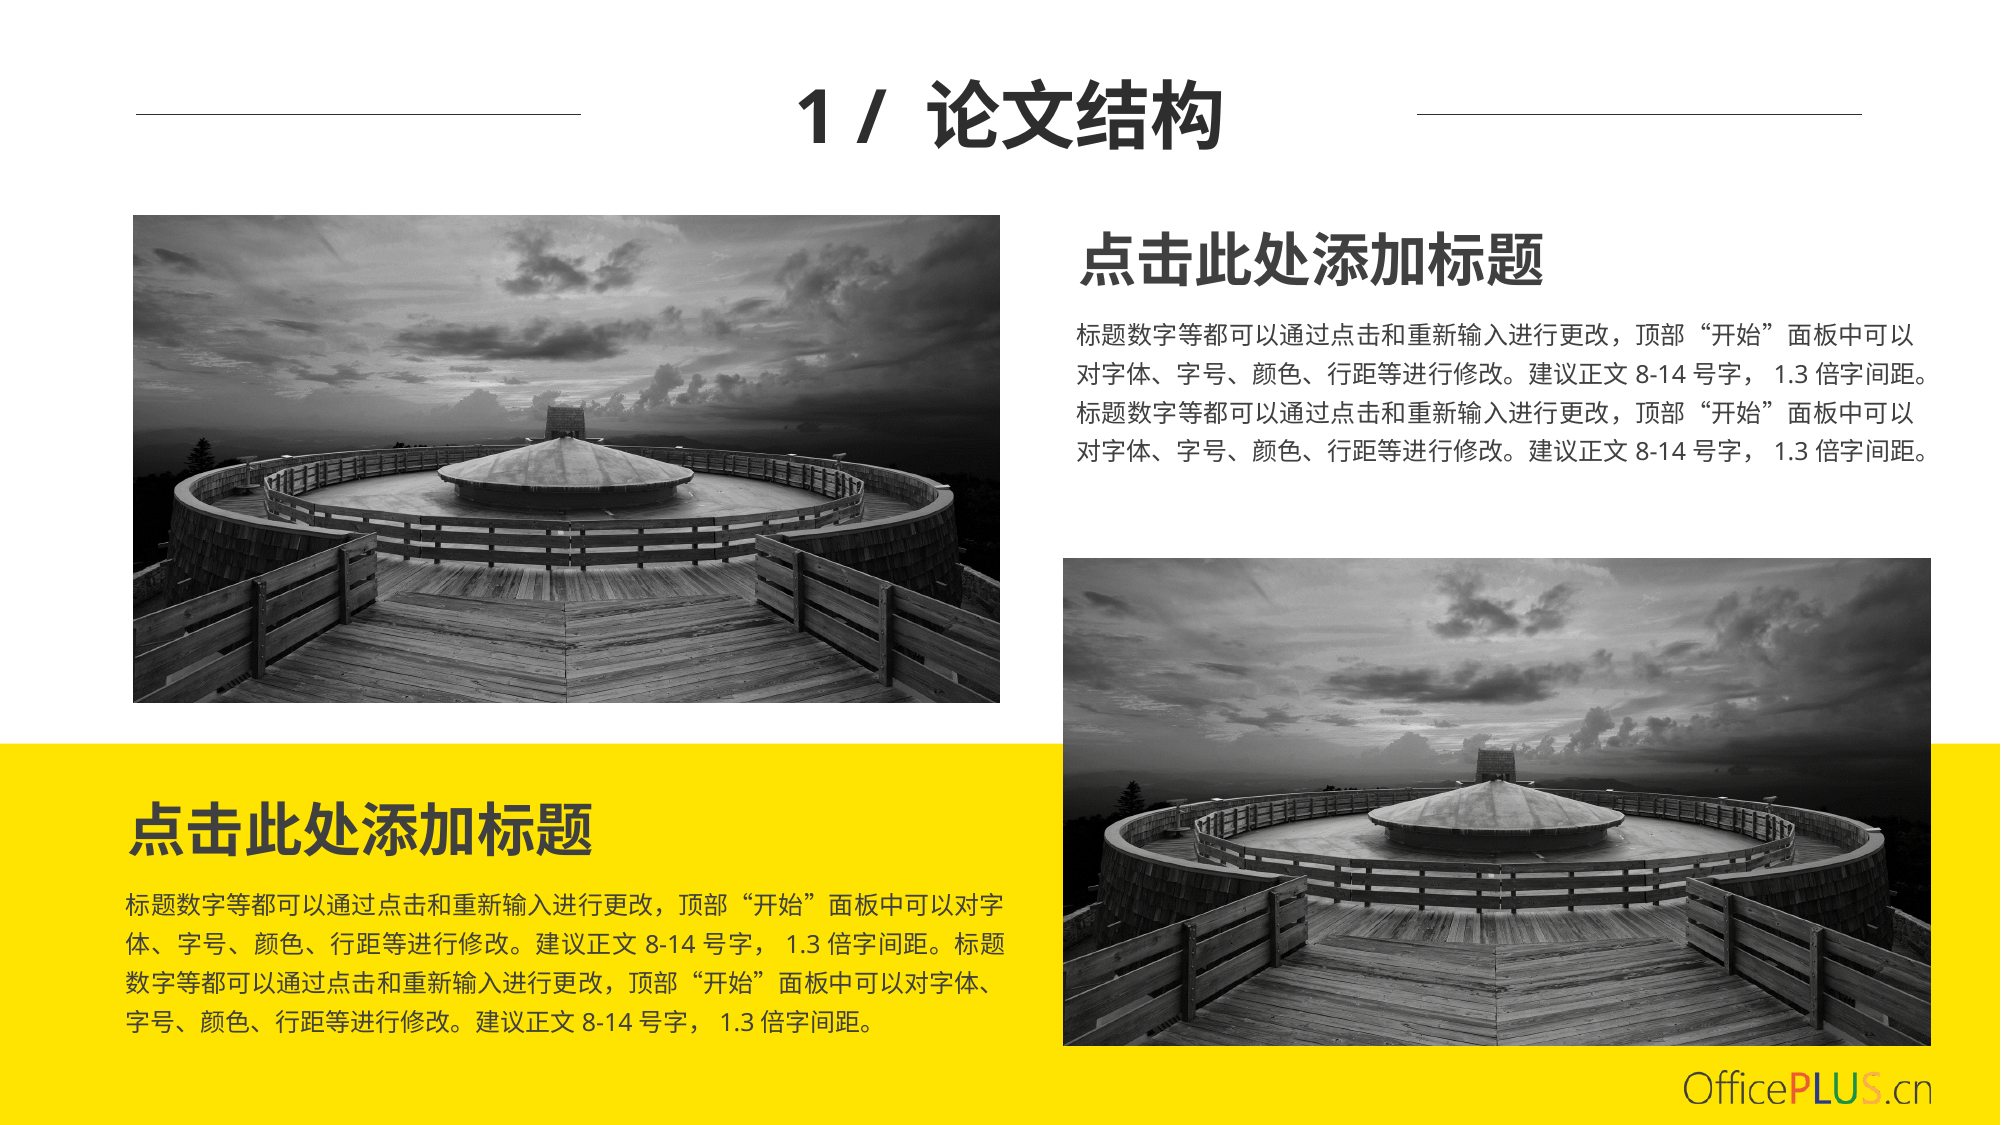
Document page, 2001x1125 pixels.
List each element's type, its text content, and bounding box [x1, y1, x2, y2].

text_box 标题数字等都可以通过点击和重新输入进行更改，顶部“开始”面板中可以对字体、字号、颜色、行距等进行修改。建议正文8-14号字，1.3倍字间距。标题数字等都可以通过点击和重新输入进行更改，顶部“开始”面板中可以对字体、字号、颜色、行距等进行修改。建议正文8-14号字，1.3倍字间距。 [1061, 302, 1931, 474]
text_box 点击此处添加标题 [1063, 215, 1678, 300]
text_box 标题数字等都可以通过点击和重新输入进行更改，顶部“开始”面板中可以对字体、字号、颜色、行距等进行修改。建议正文8-14号字，1.3倍字间距。标题数字等都可以通过点击和重新输入进行更改，顶部“开始”面板中可以对字体、字号、颜色、行距等进行修改。建议正文8-14号字，1.3倍字间距。 [111, 873, 1021, 1044]
picture [1063, 558, 1931, 1046]
picture [1684, 1070, 1931, 1104]
picture [133, 215, 1000, 703]
text_box 1 / 论文结构 [759, 61, 1241, 166]
text_box 点击此处添加标题 [112, 785, 727, 871]
